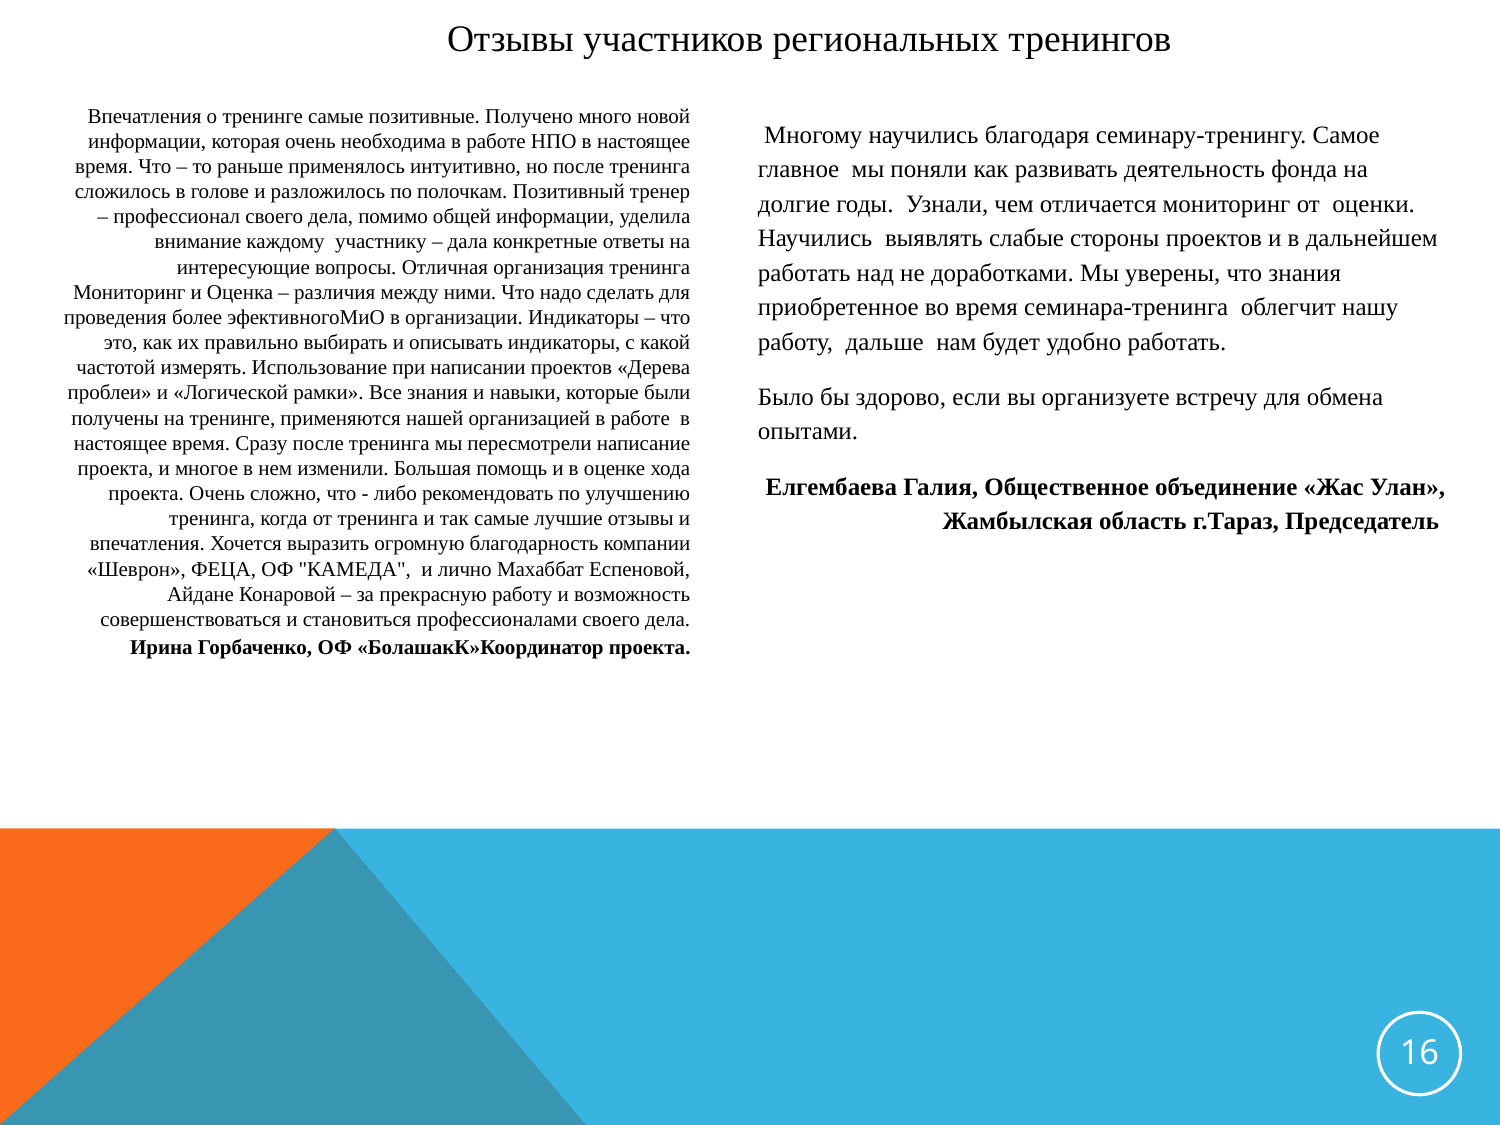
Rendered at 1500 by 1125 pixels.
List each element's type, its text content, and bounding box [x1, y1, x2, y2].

text_box Отзывы участников региональных тренингов [218, 6, 1187, 67]
list Впечатления о тренинге самые позитивные. Получено много новой информации, которая очень необходима в работе НПО в настоящее время. Что – то раньше применялось интуитивно, но после тренинга сложилось в голове и разложилось по полочкам. Позитивный тренер – профессионал своего дела, помимо общей информации, уделила внимание каждому участнику – дала конкретные ответы на интересующие вопросы. Отличная организация тренинга Мониторинг и Оценка – различия между ними. Что надо сделать для проведения более эфективногоМиО в организации. Индикаторы – что это, как их правильно выбирать и описывать индикаторы, с какой частотой измерять. Использование при написании проектов «Дерева проблеи» и «Логической рамки». Все знания и навыки, которые были получены на тренинге, применяются нашей организацией в работе в настоящее время. Сразу после тренинга мы пересмотрели написание проекта, и многое в нем изменили. Большая помощь и в оценке хода проекта. Очень сложно, что - либо рекомендовать по улучшению тренинга, когда от тренинга и так самые лучшие отзывы и впечатления. Хочется выразить огромную благодарность компании «Шеврон», ФЕЦА, ОФ "КАМЕДА", и лично Махаббат Еспеновой, Айдане Конаровой – за прекрасную работу и возможность совершенствоваться и становиться профессионалами своего дела. Ирина Горбаченко, ОФ «БолашакК»Координатор проекта. [0, 78, 706, 688]
text_box Многому научились благодаря семинару-тренингу. Самое главное мы поняли как развивать деятельность фонда на долгие годы. Узнали, чем отличается мониторинг от оценки. Научились выявлять слабые стороны проектов и в дальнейшем работать над не доработками. Мы уверены, что знания приобретенное во время семинара-тренинга облегчит нашу работу, дальше нам будет удобно работать. Было бы здорово, если вы организуете встречу для обмена опытами. Елгембаева Галия, Общественное объединение «Жас Улан», Жамбылская область г.Тараз, Председатель [743, 106, 1461, 653]
slide_number 16 [1376, 1010, 1463, 1097]
